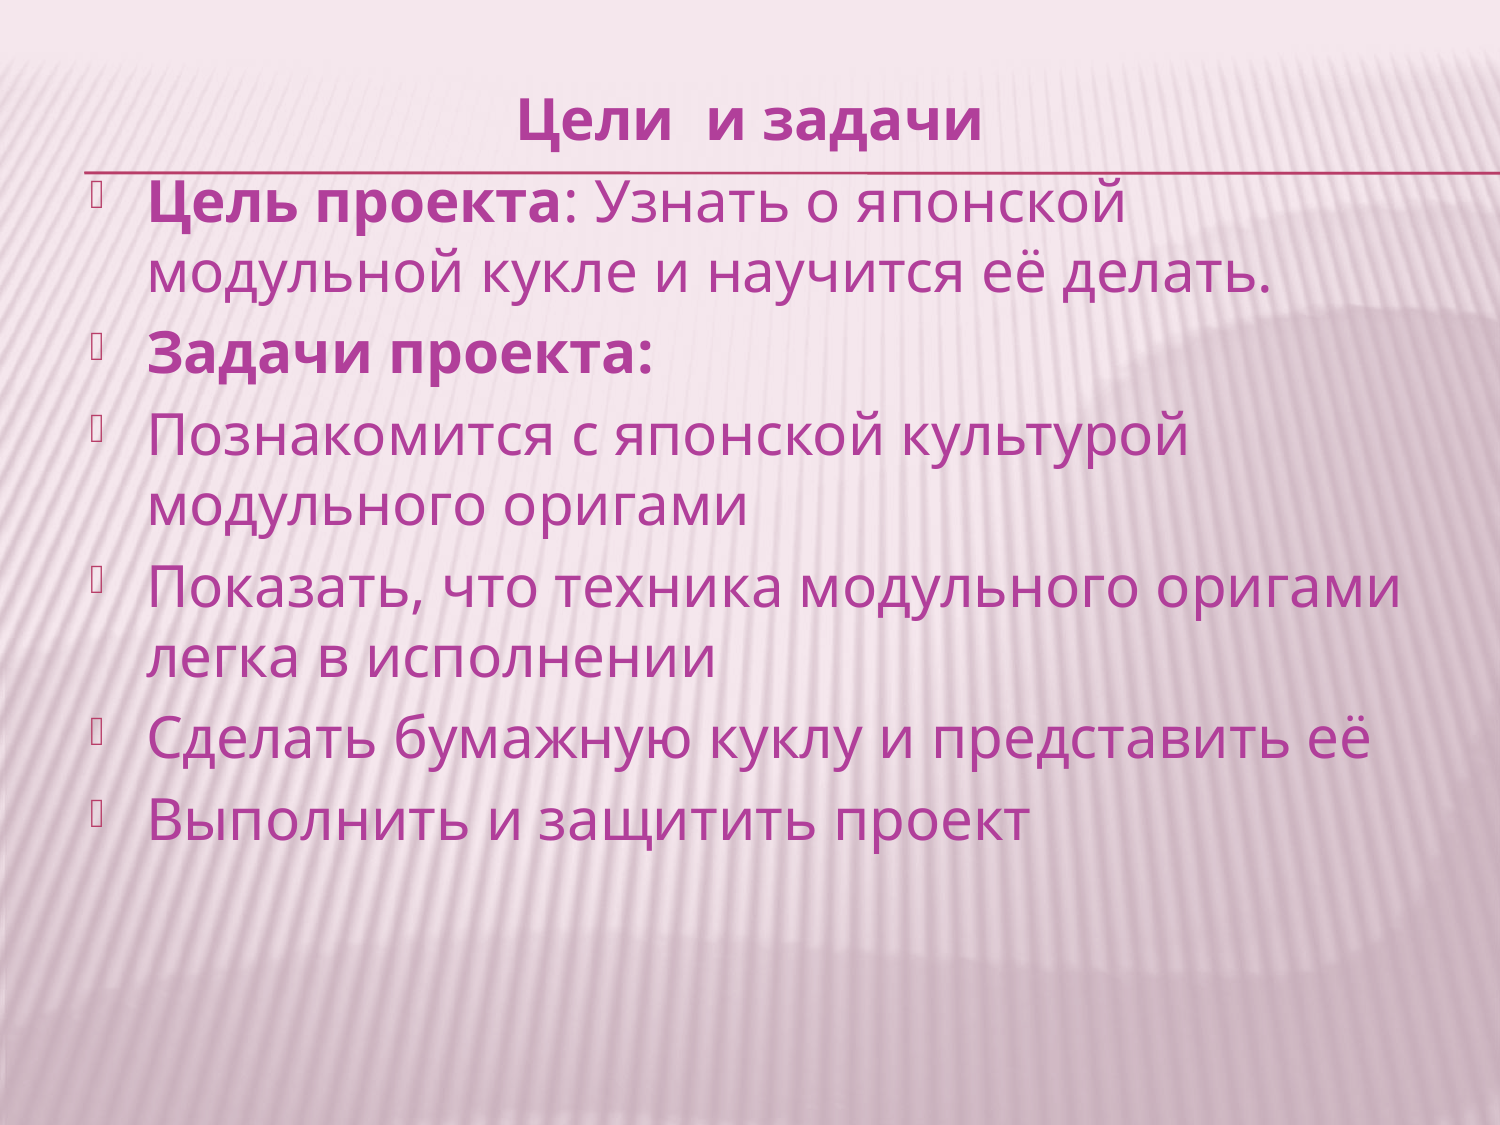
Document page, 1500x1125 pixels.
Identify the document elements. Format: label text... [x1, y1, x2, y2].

list Цели и задачи Цель проекта: Узнать о японской модульной кукле и научится её делать. Задачи проекта: Познакомится с японской культурой модульного оригами Показать, что техника модульного оригами легка в исполнении Сделать бумажную куклу и представить её Выполнить и защитить проект [75, 75, 1425, 1005]
